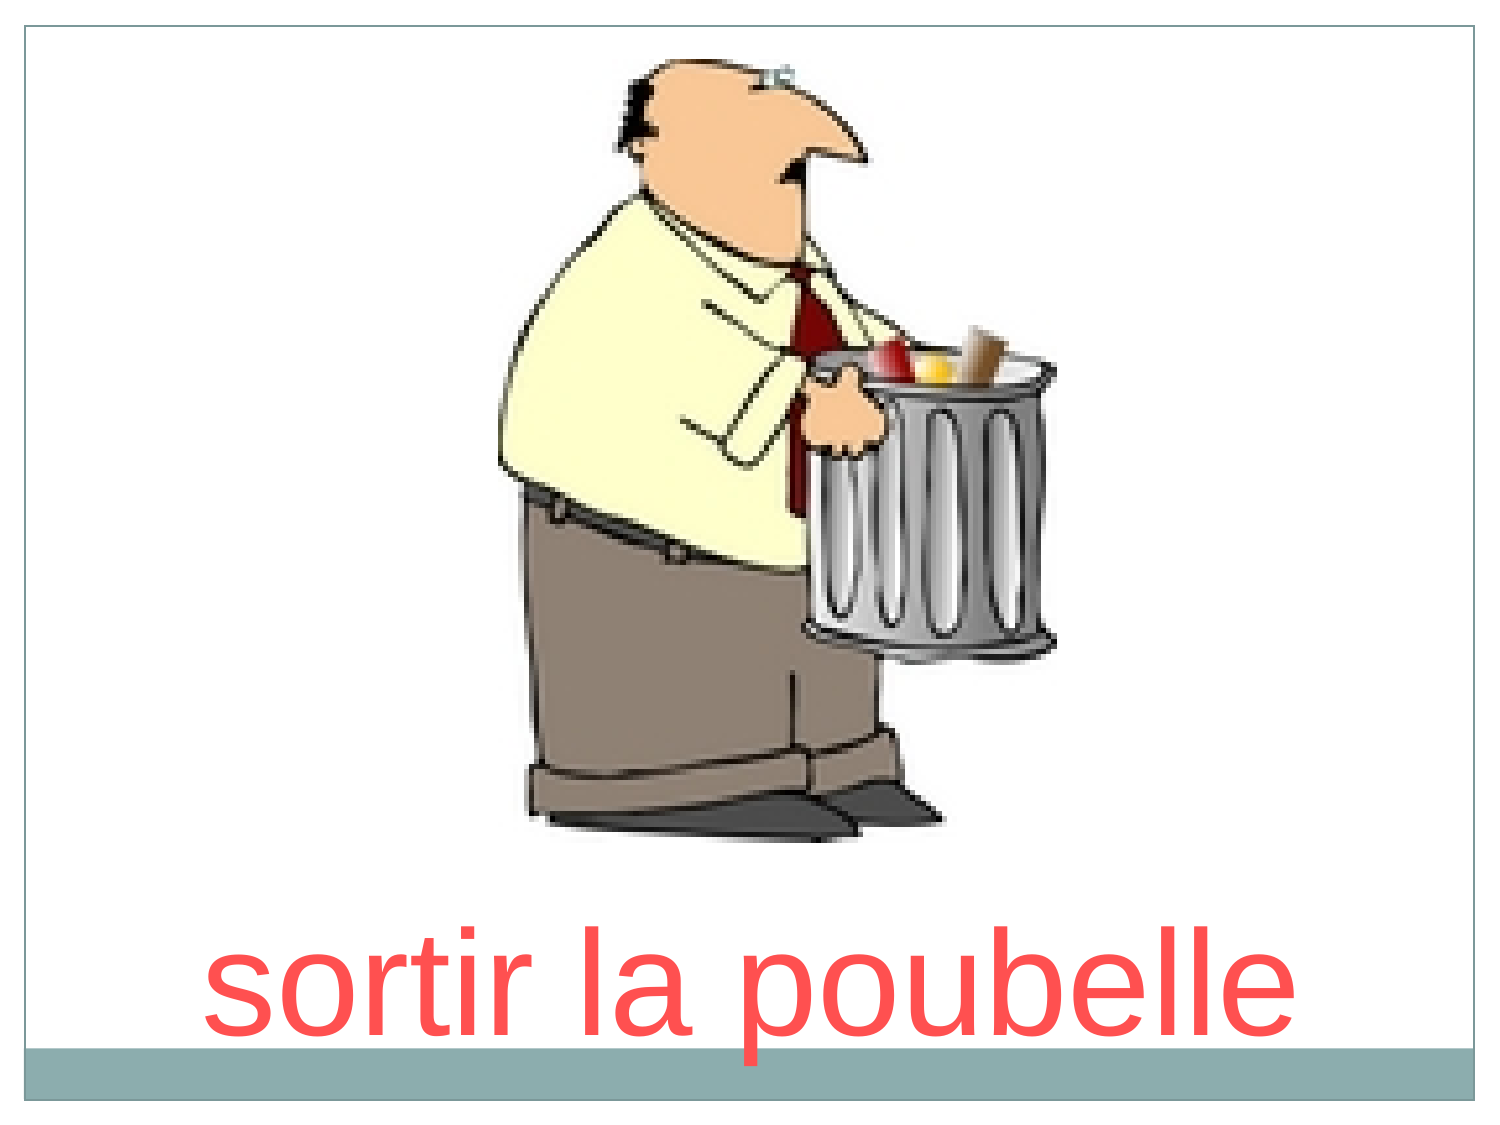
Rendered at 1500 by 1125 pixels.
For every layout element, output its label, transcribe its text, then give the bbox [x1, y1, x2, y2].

picture [498, 59, 1058, 843]
text_box sortir la poubelle [26, 878, 1477, 1073]
